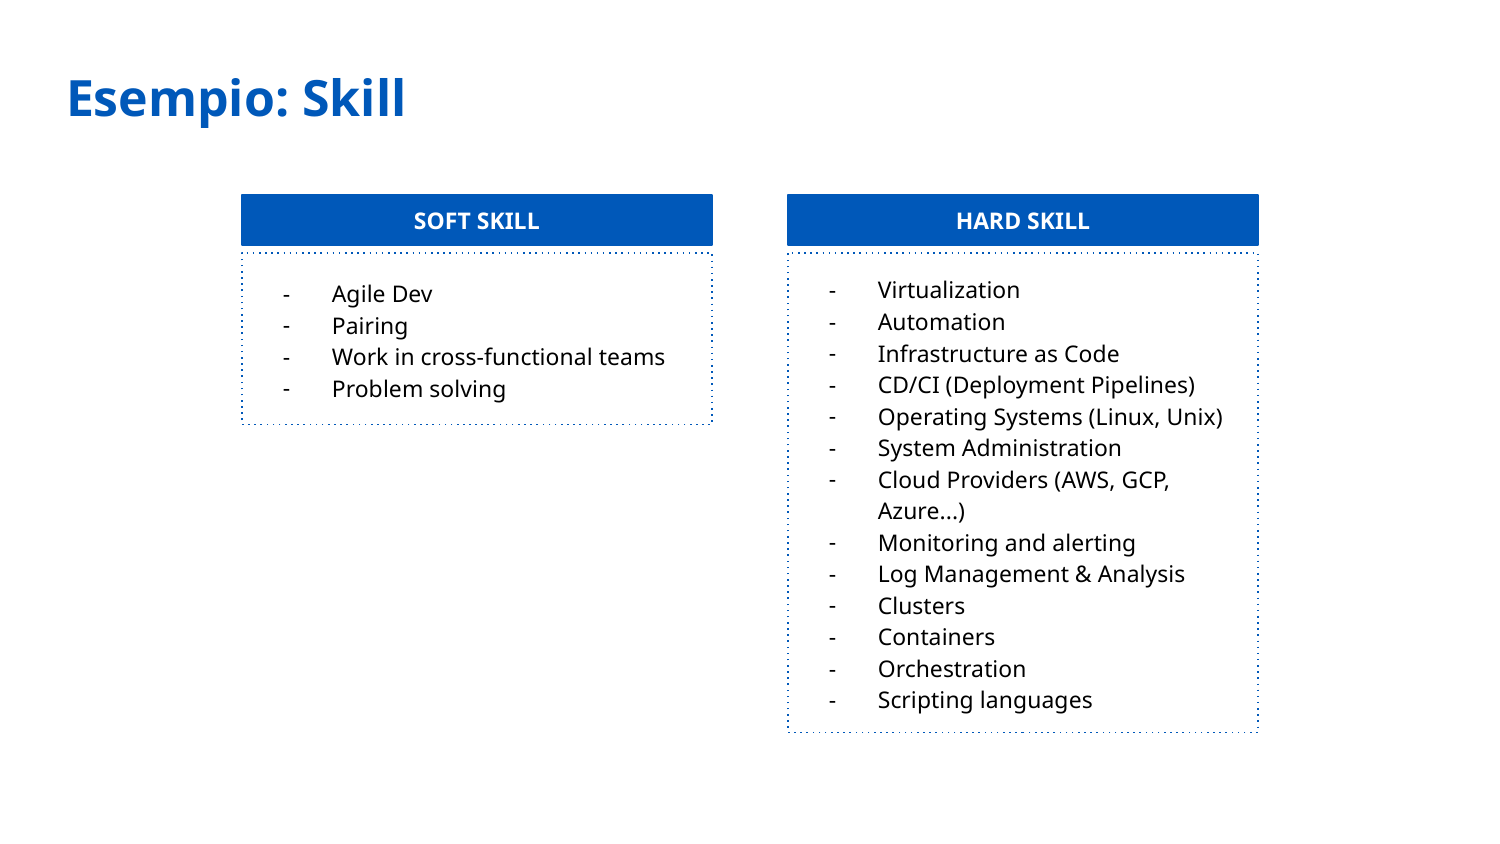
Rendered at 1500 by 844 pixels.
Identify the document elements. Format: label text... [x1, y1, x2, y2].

title Esempio: Skill [51, 51, 1449, 146]
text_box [241, 194, 713, 246]
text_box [787, 194, 1259, 246]
text_box Virtualization Automation Infrastructure as Code CD/CI (Deployment Pipelines) Operating Systems (Linux, Unix) System Administration Cloud Providers (AWS, GCP, Azure...) Monitoring and alerting Log Management & Analysis Clusters Containers Orchestration Scripting languages [787, 252, 1258, 733]
text_box Agile Dev Pairing Work in cross-functional teams Problem solving [241, 252, 712, 425]
